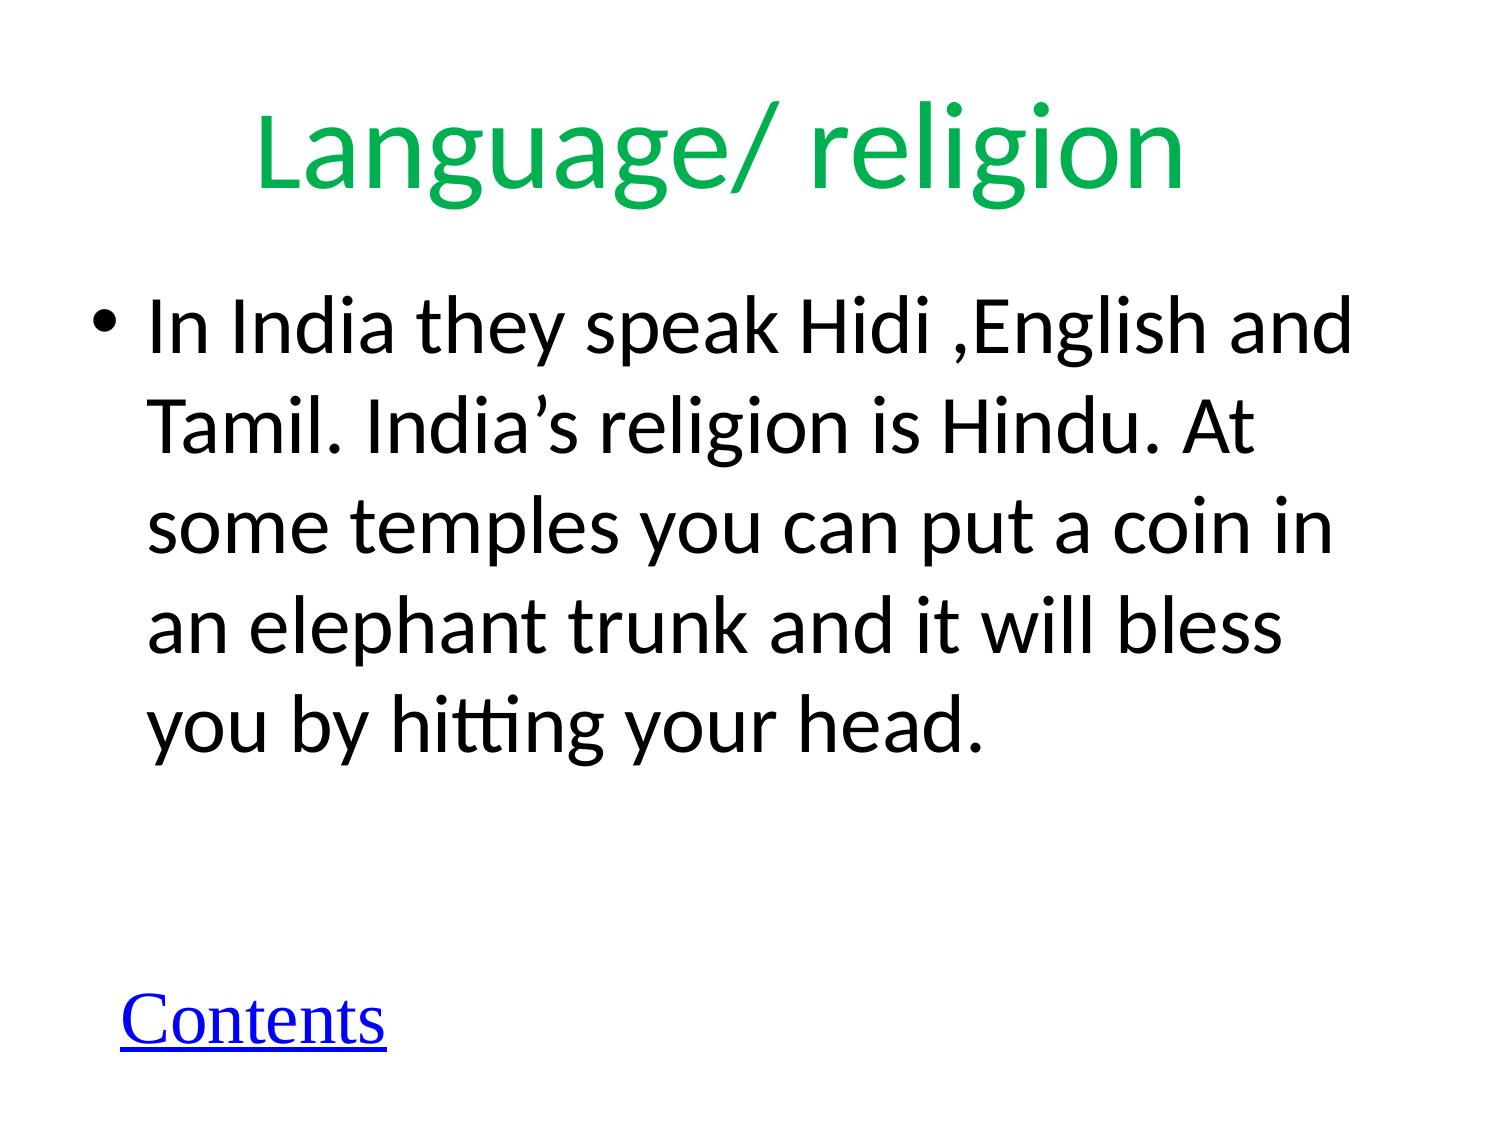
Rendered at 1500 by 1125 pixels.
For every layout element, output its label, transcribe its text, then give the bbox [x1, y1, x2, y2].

list In India they speak Hidi ,English and Tamil. India’s religion is Hindu. At some temples you can put a coin in an elephant trunk and it will bless you by hitting your head. [75, 262, 1425, 1005]
text_box Contents [105, 960, 586, 1066]
title Language/ religion [75, 45, 1425, 233]
